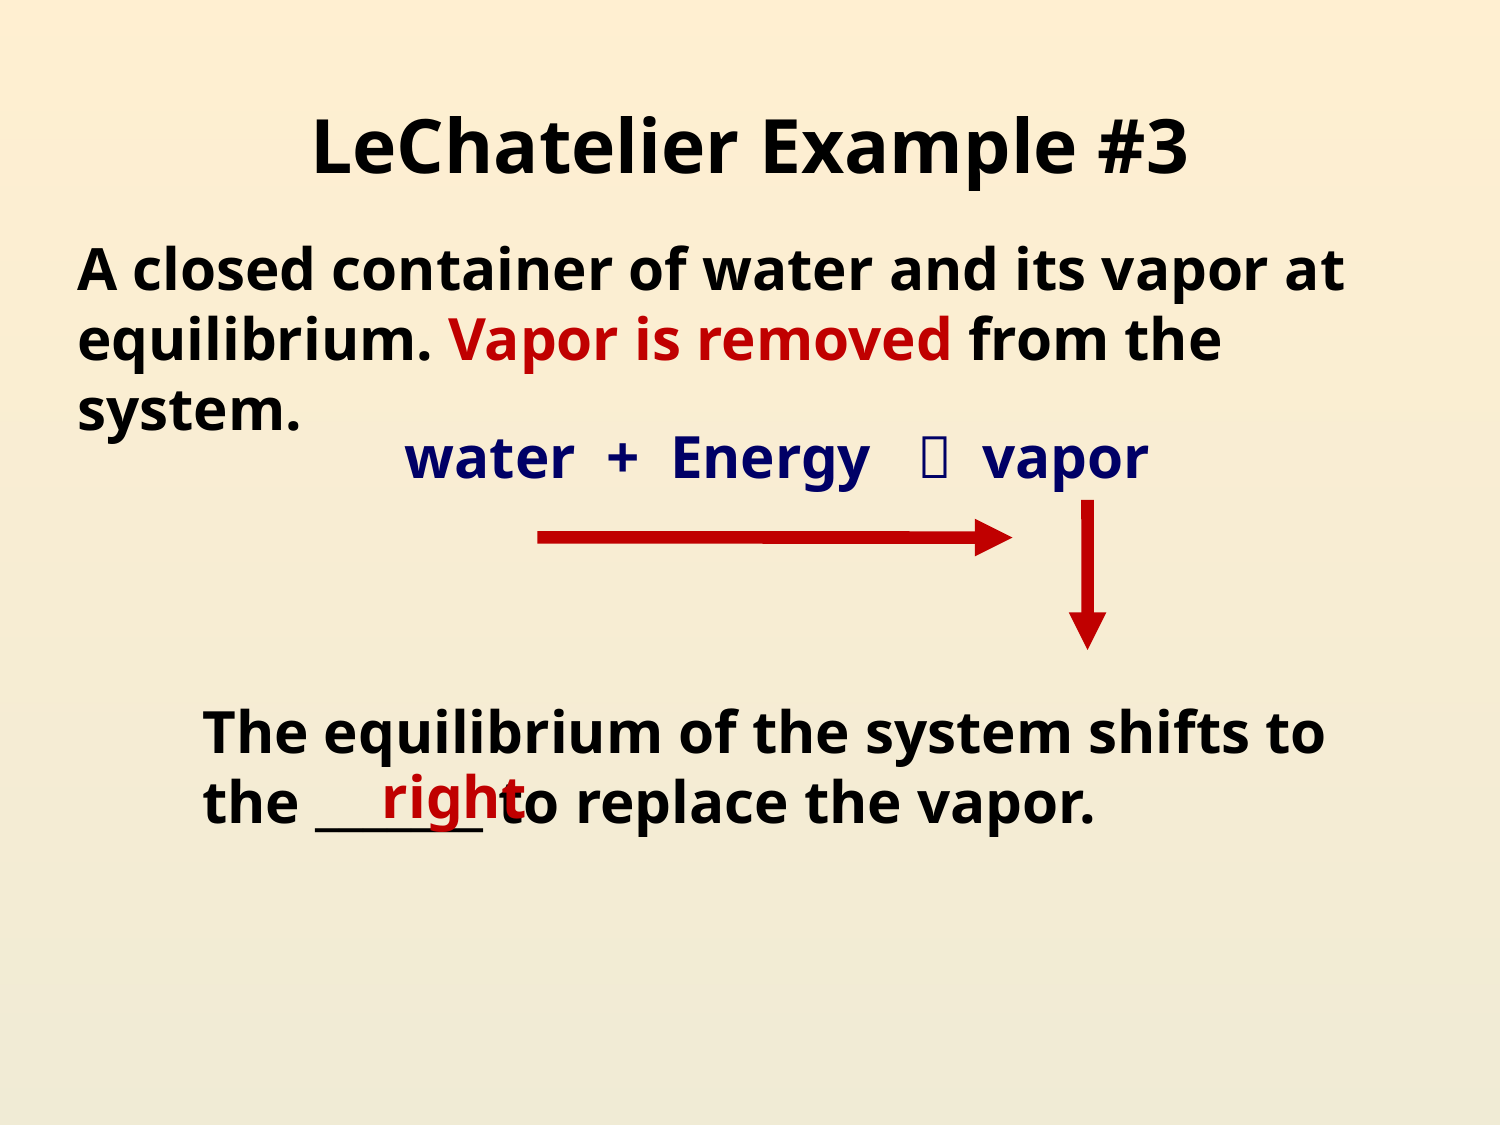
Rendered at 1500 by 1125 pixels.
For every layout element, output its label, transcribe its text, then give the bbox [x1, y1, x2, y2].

text_box The equilibrium of the system shifts to the _______ to replace the vapor. [187, 687, 1366, 843]
text_box [537, 531, 1013, 544]
text_box right [367, 752, 542, 838]
text_box water + Energy  vapor [390, 412, 1166, 498]
text_box [1081, 499, 1094, 650]
text_box A closed container of water and its vapor at equilibrium. Vapor is removed from the system. [62, 224, 1463, 450]
title LeChatelier Example #3 [112, 49, 1388, 224]
